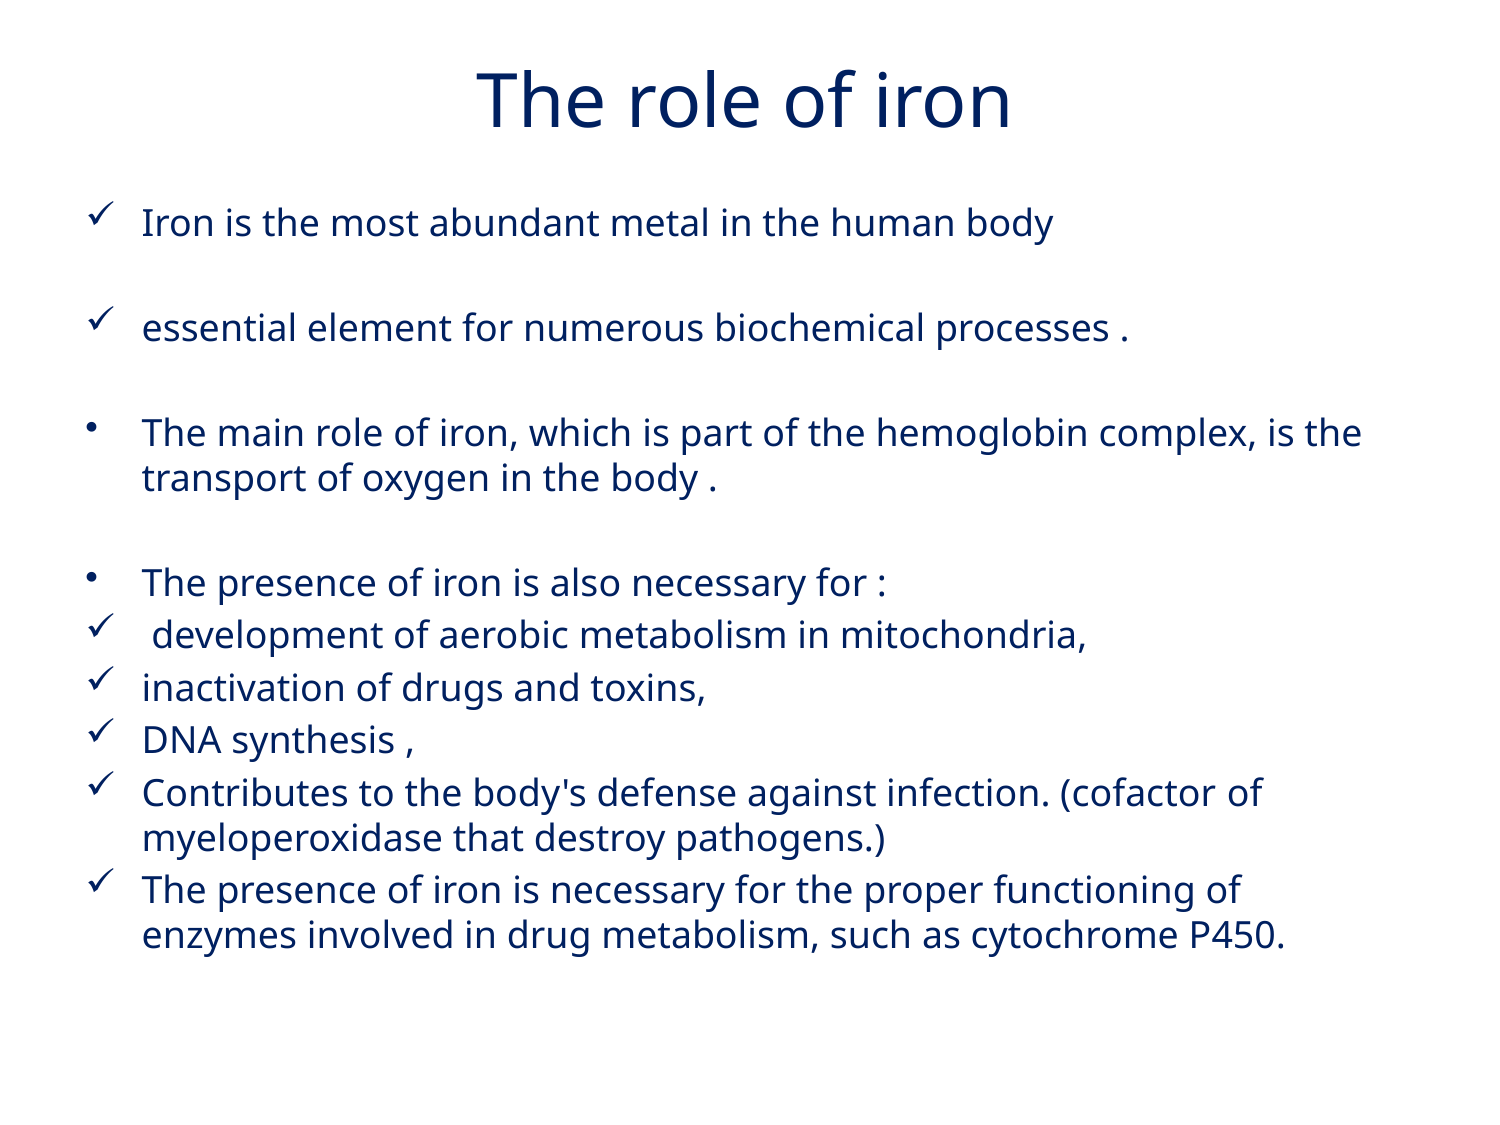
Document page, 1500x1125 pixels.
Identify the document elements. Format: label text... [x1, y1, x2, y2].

list Iron is the most abundant metal in the human body essential element for numerous biochemical processes . The main role of iron, which is part of the hemoglobin complex, is the transport of oxygen in the body . The presence of iron is also necessary for : development of aerobic metabolism in mitochondria, inactivation of drugs and toxins, DNA synthesis , Contributes to the body's defense against infection. (cofactor of myeloperoxidase that destroy pathogens.) The presence of iron is necessary for the proper functioning of enzymes involved in drug metabolism, such as cytochrome P450. [70, 190, 1421, 1059]
title The role of iron [70, 3, 1421, 190]
